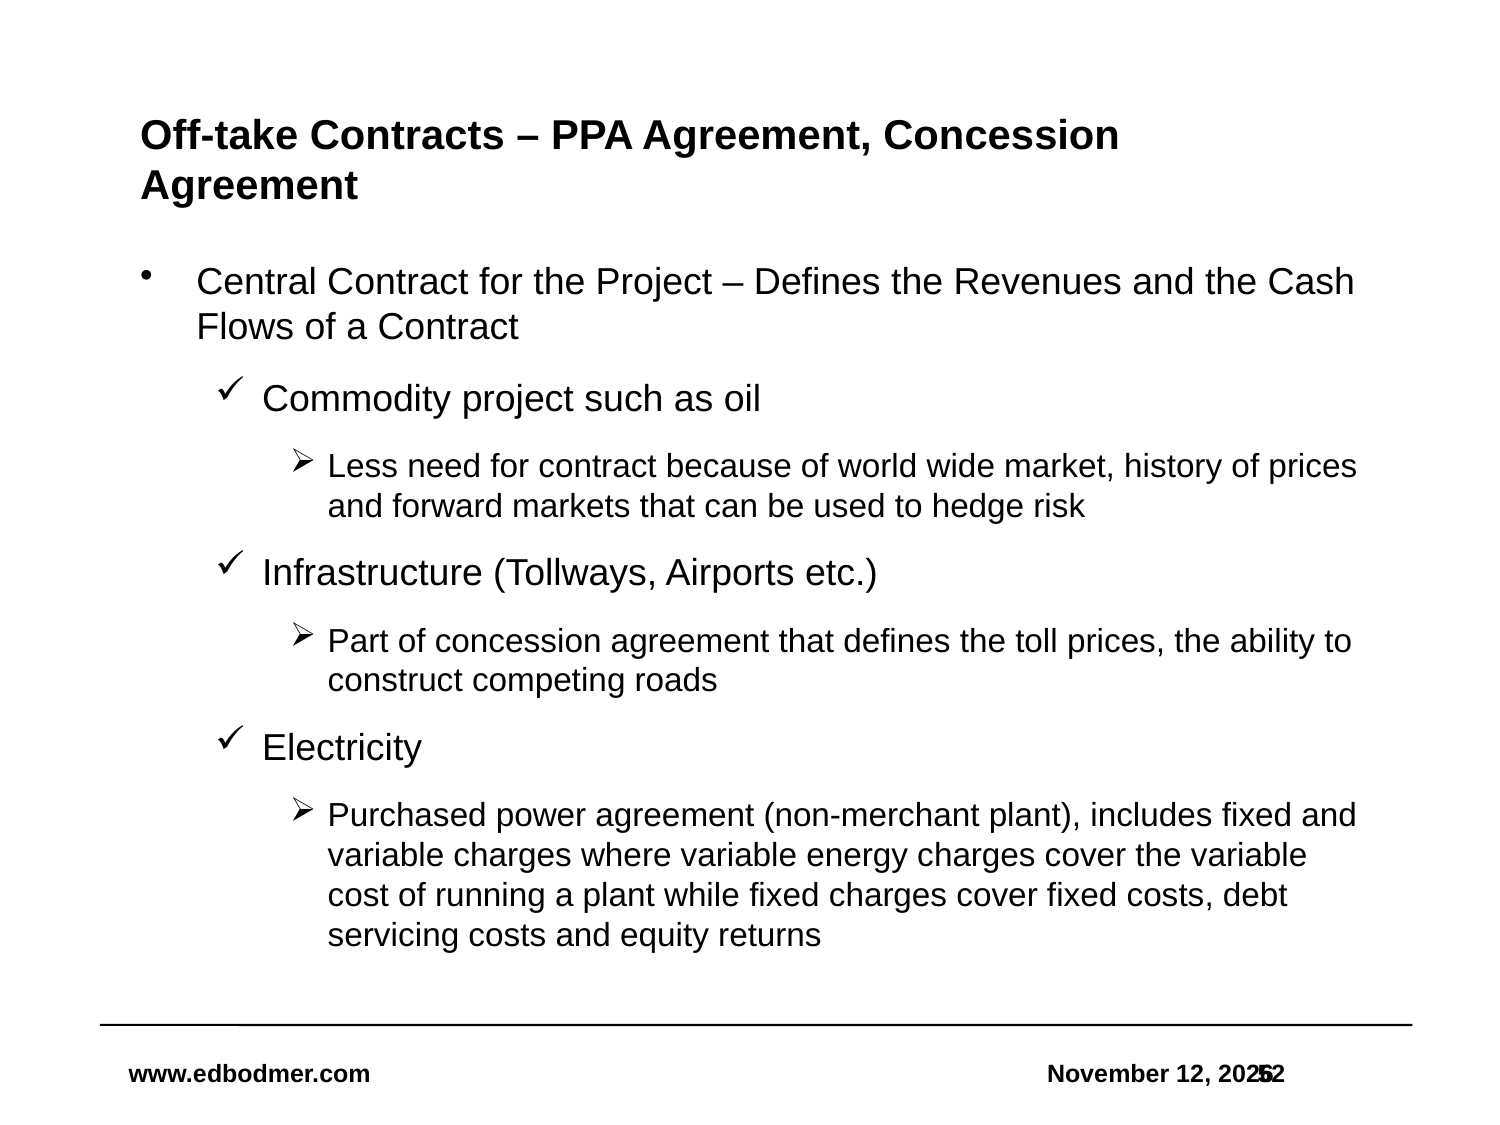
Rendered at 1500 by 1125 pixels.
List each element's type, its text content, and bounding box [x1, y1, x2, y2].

list Central Contract for the Project – Defines the Revenues and the Cash Flows of a Contract Commodity project such as oil Less need for contract because of world wide market, history of prices and forward markets that can be used to hedge risk Infrastructure (Tollways, Airports etc.) Part of concession agreement that defines the toll prices, the ability to construct competing roads Electricity Purchased power agreement (non-merchant plant), includes fixed and variable charges where variable energy charges cover the variable cost of running a plant while fixed charges cover fixed costs, debt servicing costs and equity returns [124, 249, 1376, 1001]
title Off-take Contracts – PPA Agreement, Concession Agreement [124, 99, 1288, 226]
